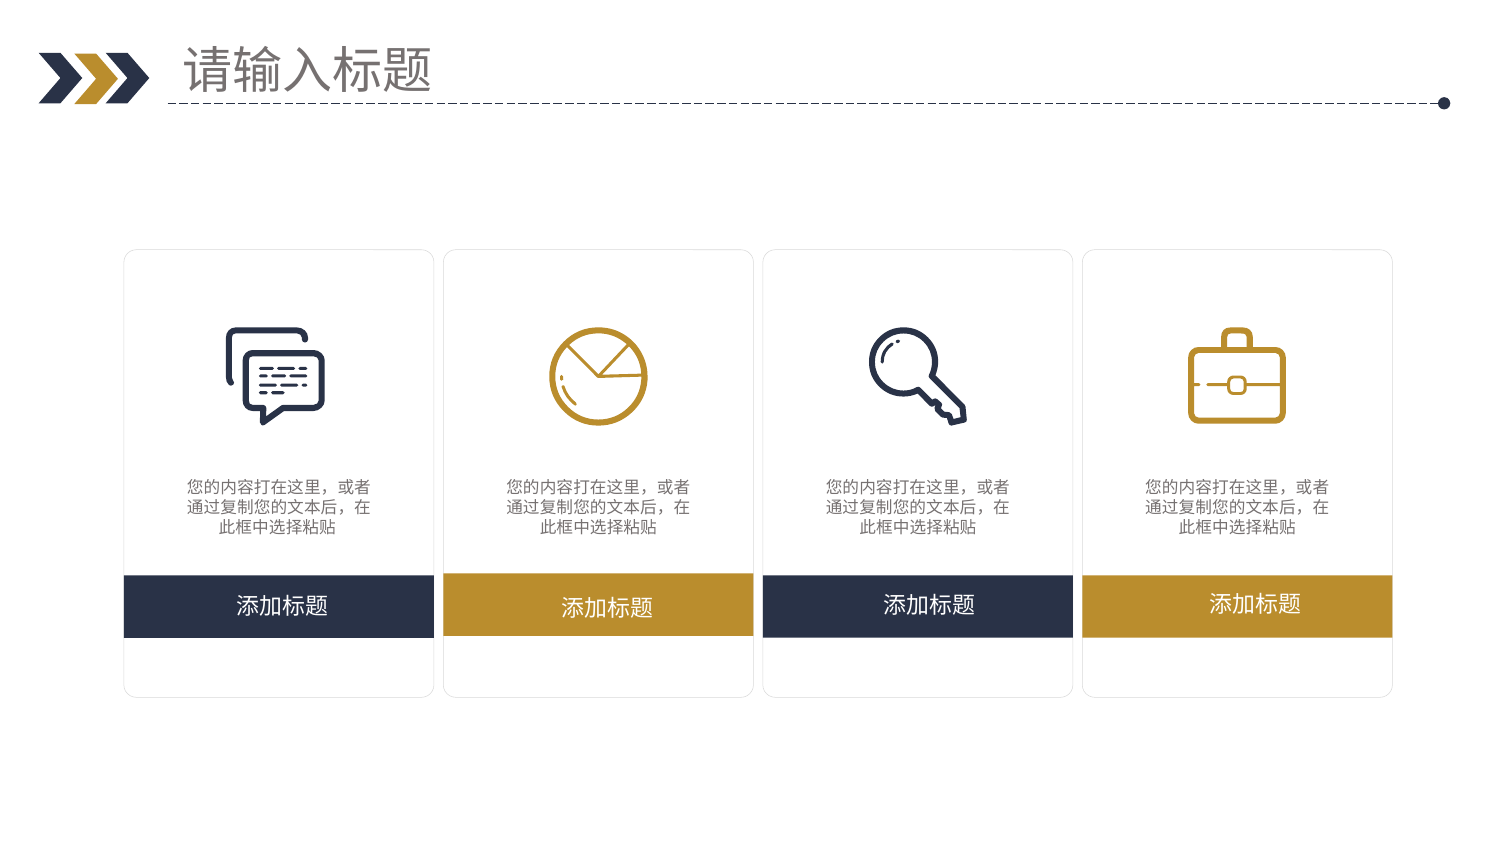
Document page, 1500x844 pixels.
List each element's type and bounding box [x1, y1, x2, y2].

text_box [762, 249, 1073, 698]
text_box [1082, 249, 1393, 698]
text_box [443, 249, 754, 698]
text_box [123, 249, 434, 698]
text_box [38, 31, 1444, 107]
